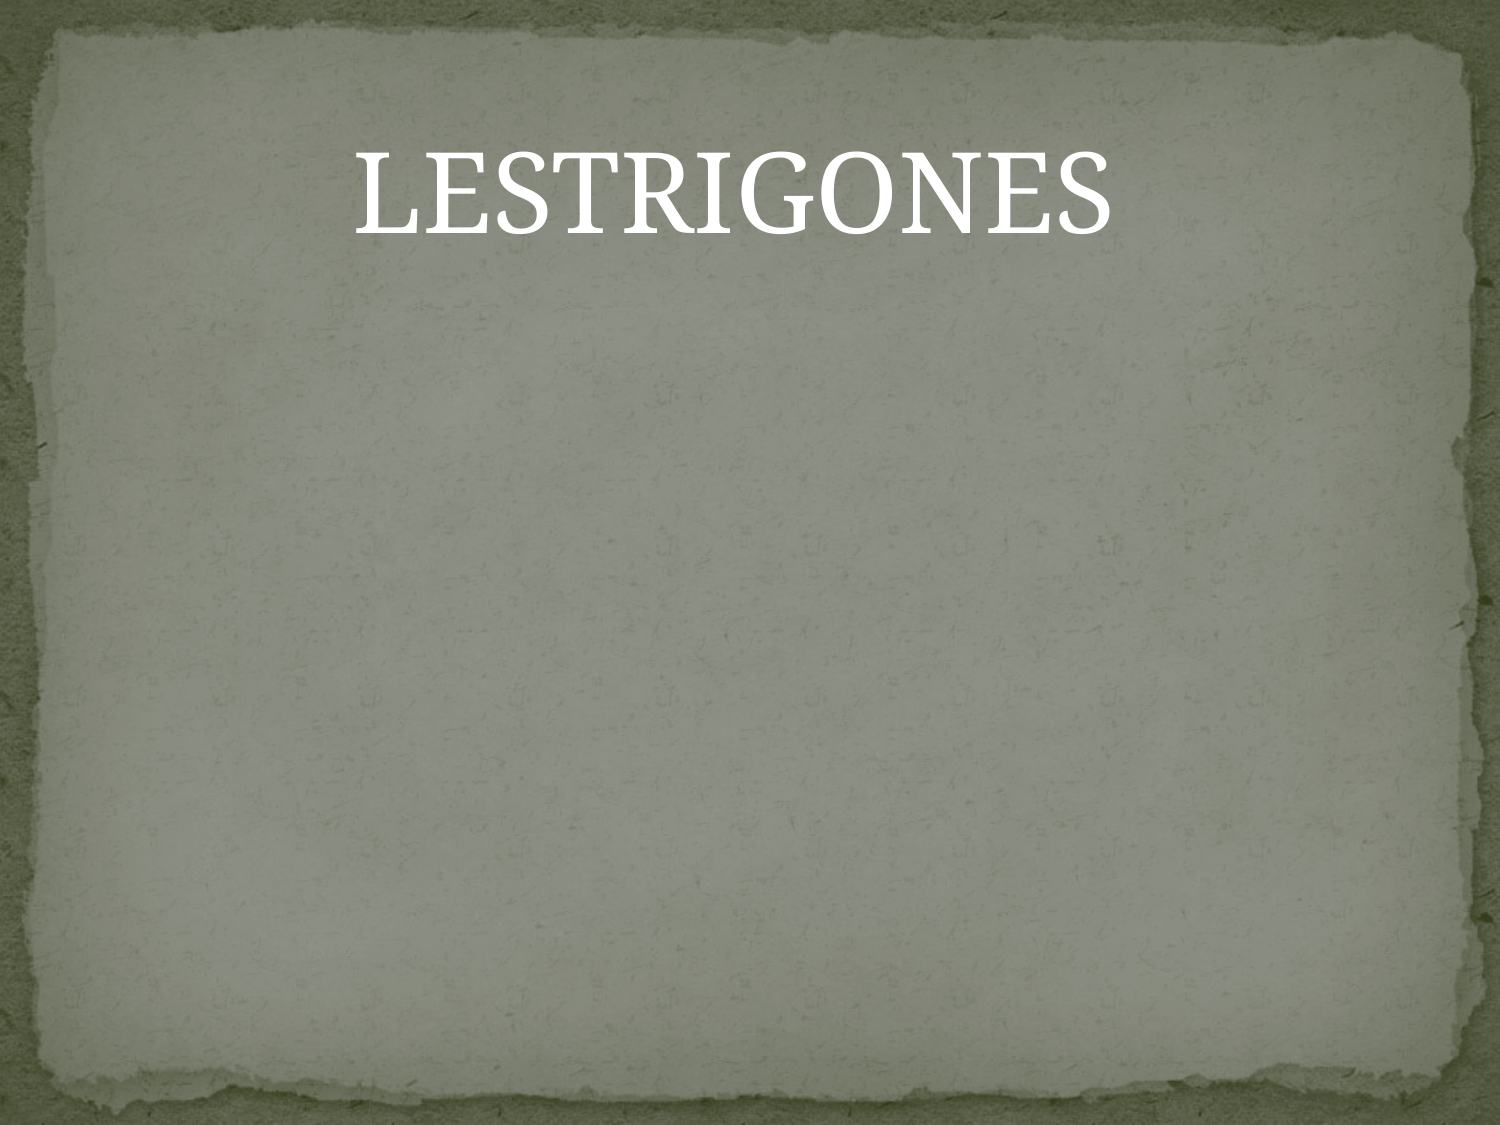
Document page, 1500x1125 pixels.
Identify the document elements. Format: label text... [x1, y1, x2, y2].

text_box LESTRIGONES [147, 113, 1435, 264]
